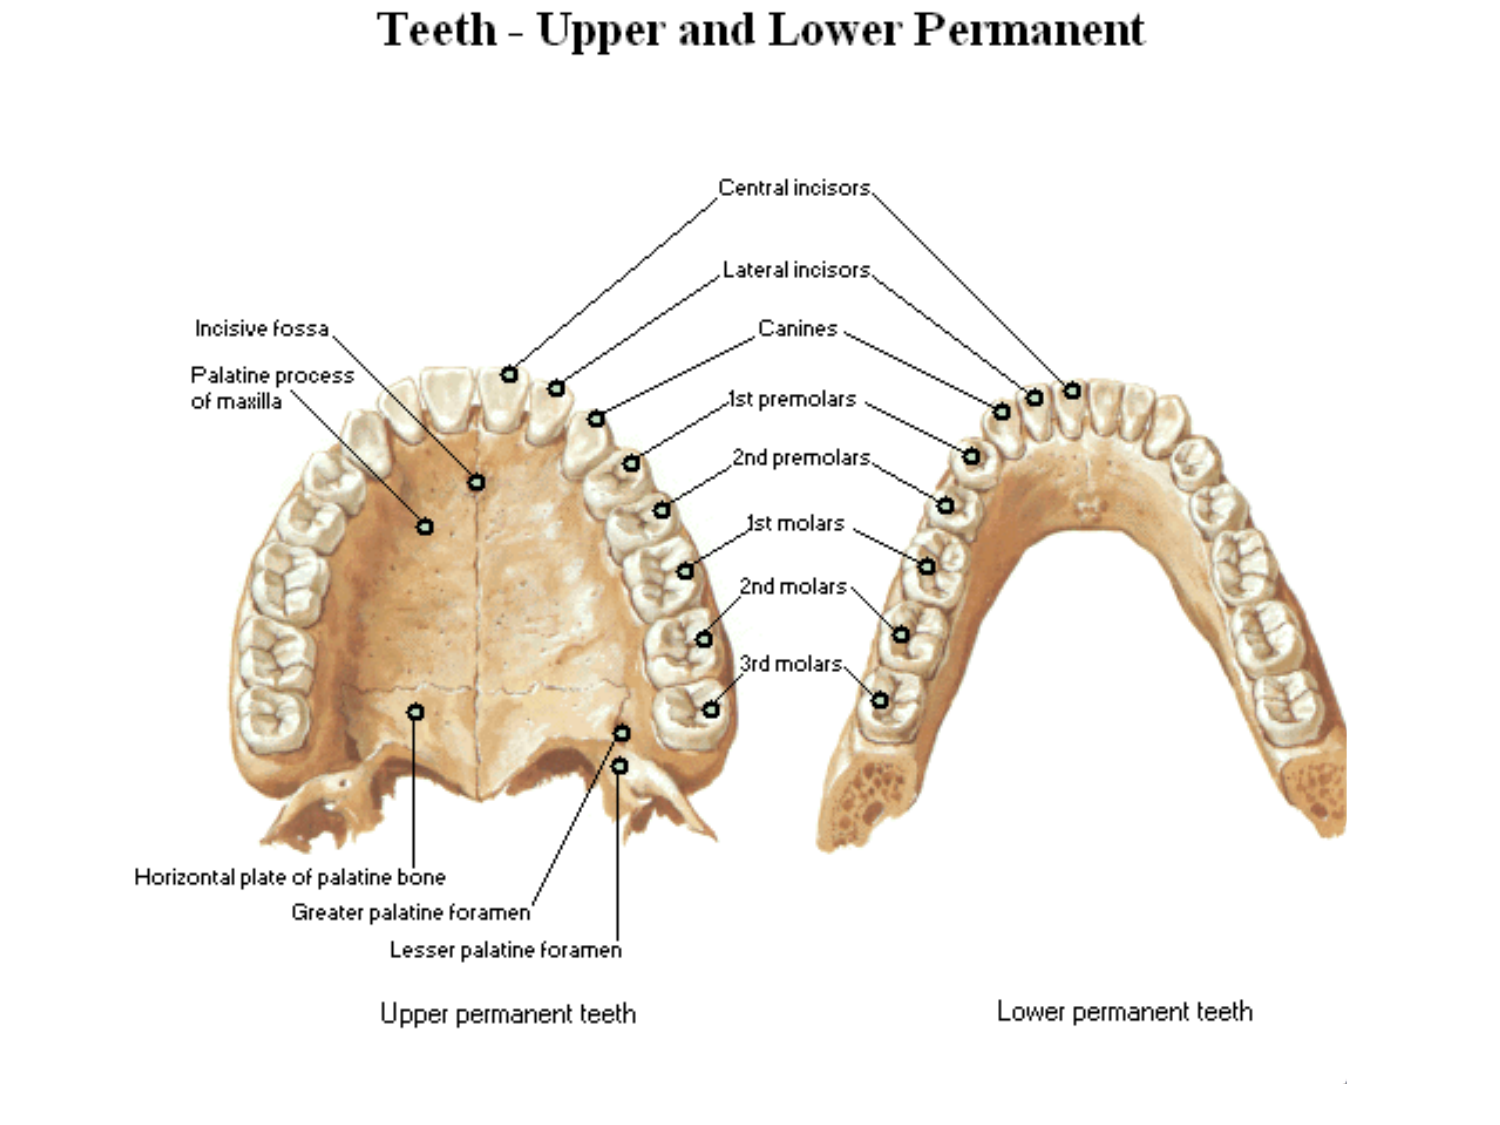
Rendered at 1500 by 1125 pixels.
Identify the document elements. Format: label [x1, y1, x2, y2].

picture [123, 0, 1347, 1085]
